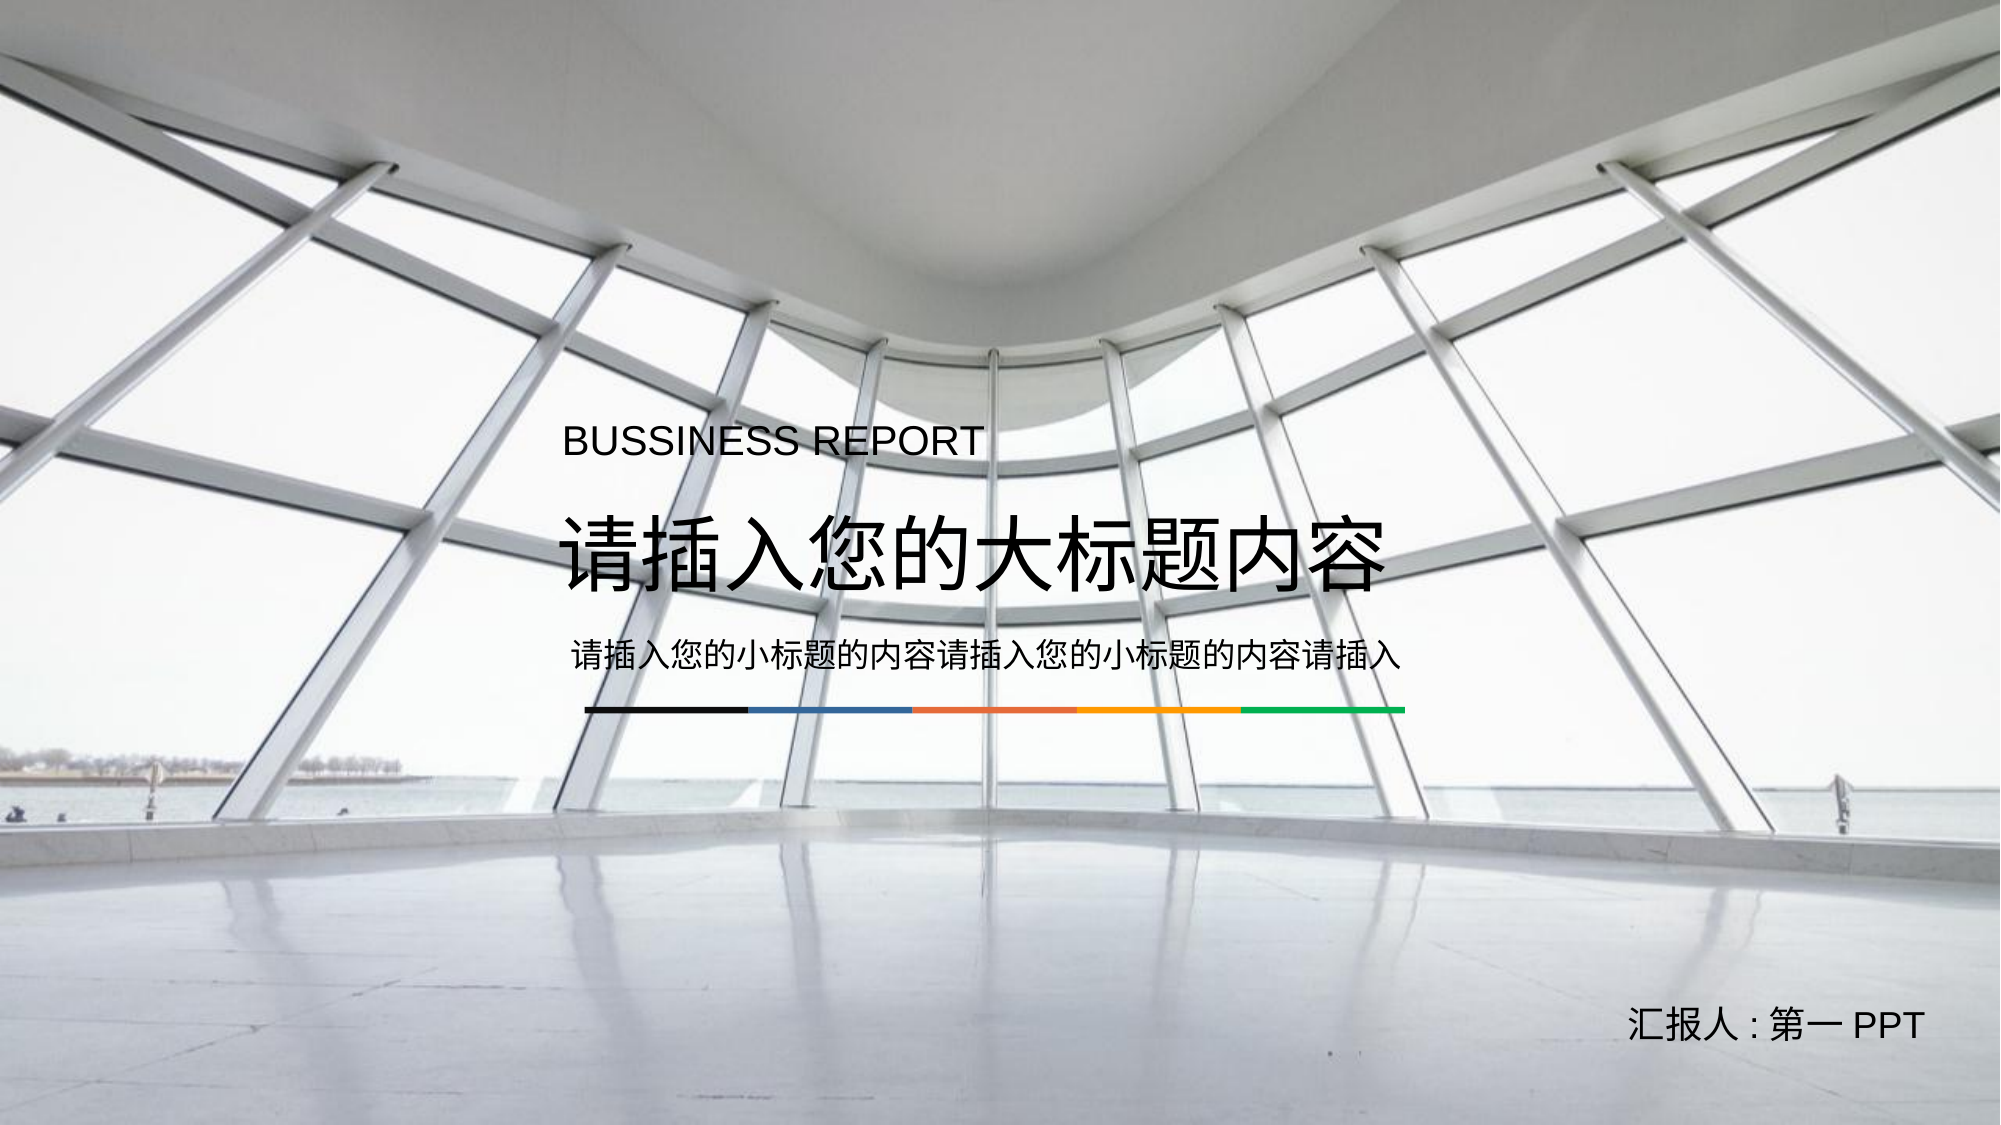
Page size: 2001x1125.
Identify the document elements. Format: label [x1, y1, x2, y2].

picture [0, 0, 2000, 1125]
text_box [583, 706, 1405, 714]
